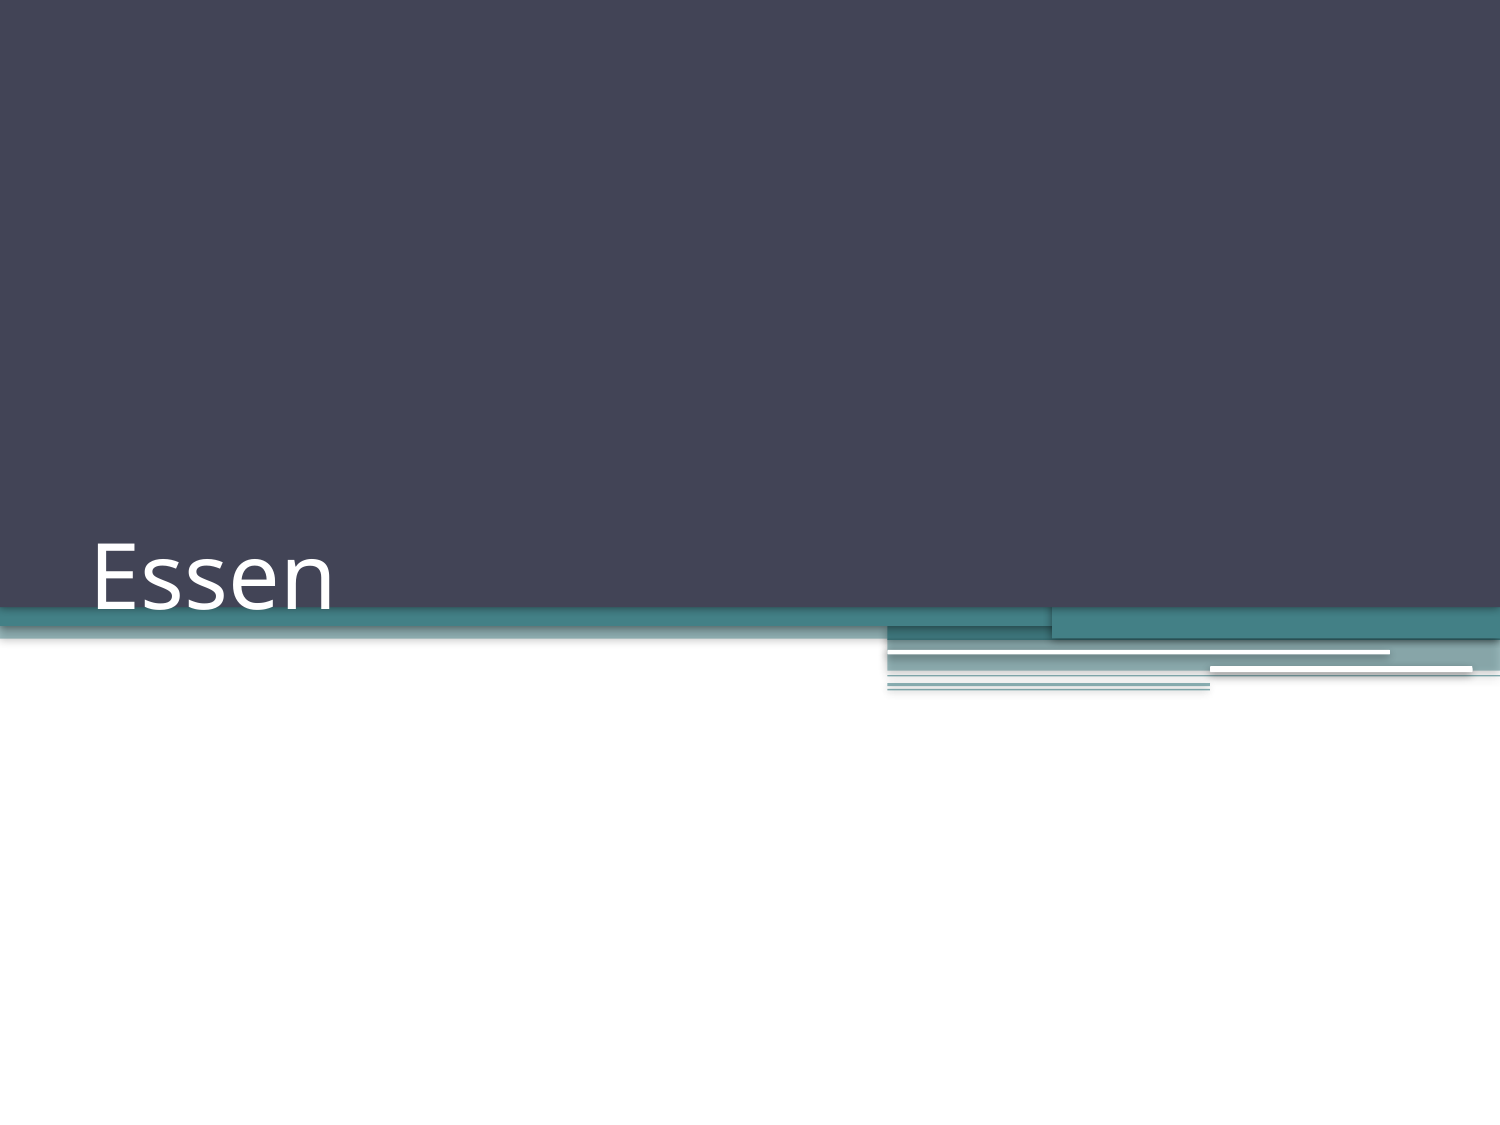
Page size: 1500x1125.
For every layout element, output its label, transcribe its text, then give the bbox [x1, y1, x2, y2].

title Essen [75, 394, 1463, 636]
